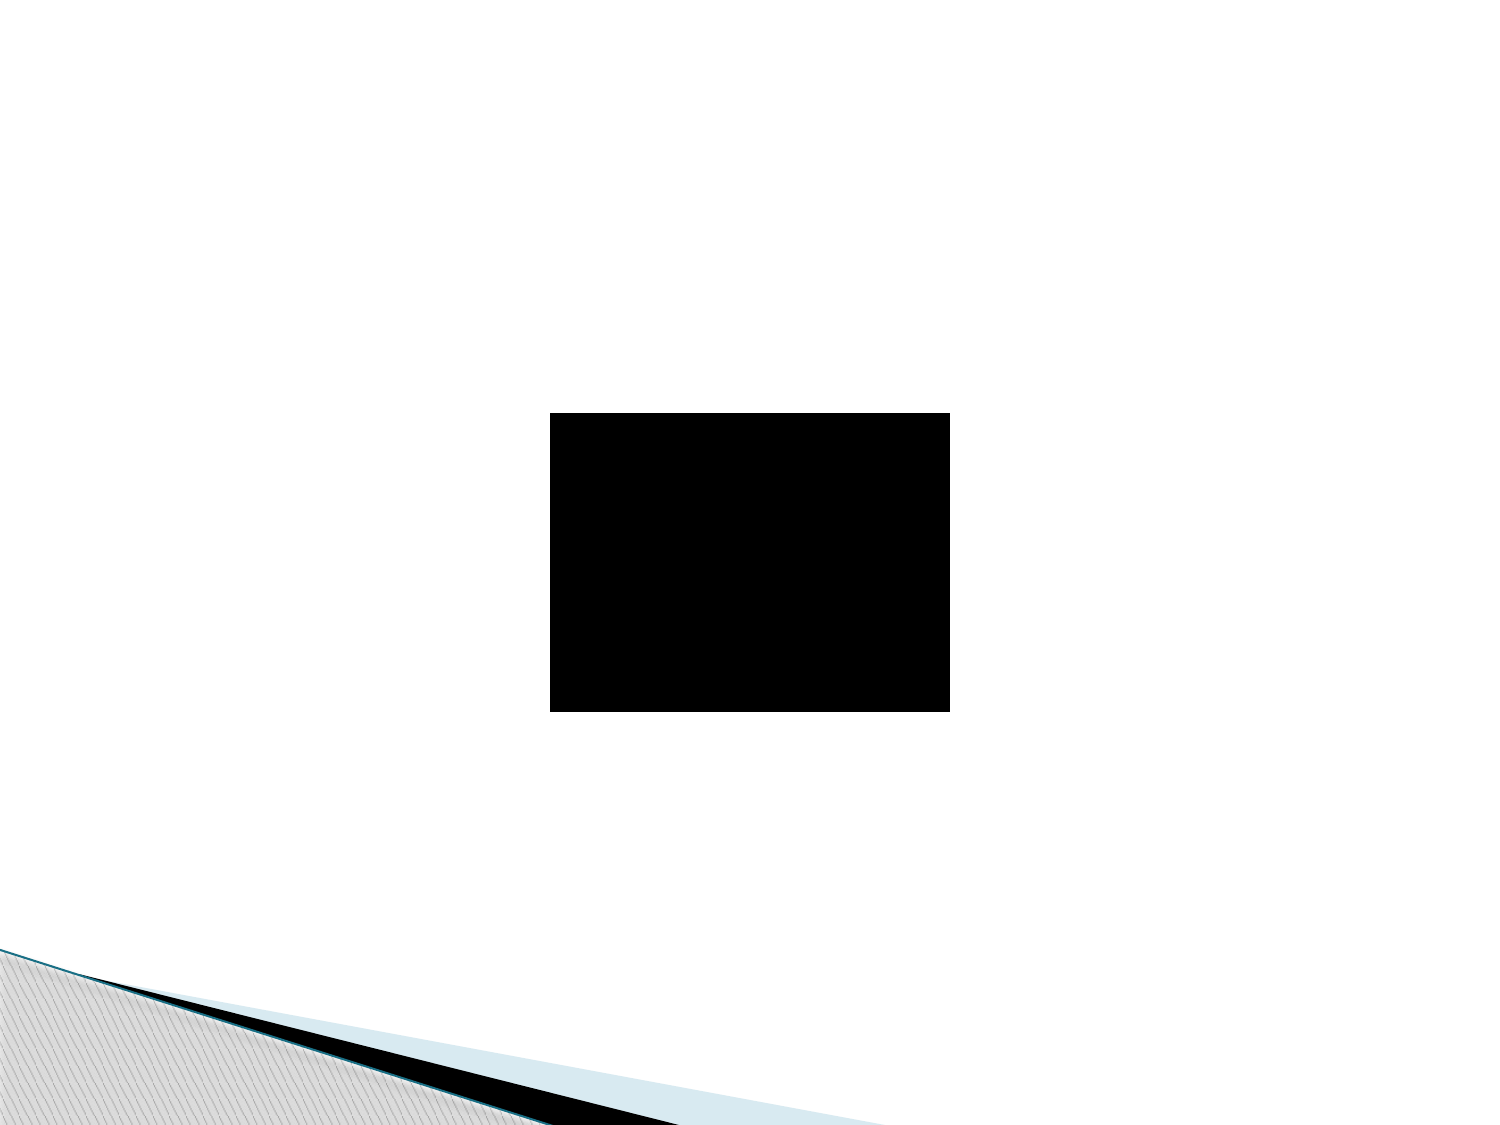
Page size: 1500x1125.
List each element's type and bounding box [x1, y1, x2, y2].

text_box [549, 412, 951, 713]
